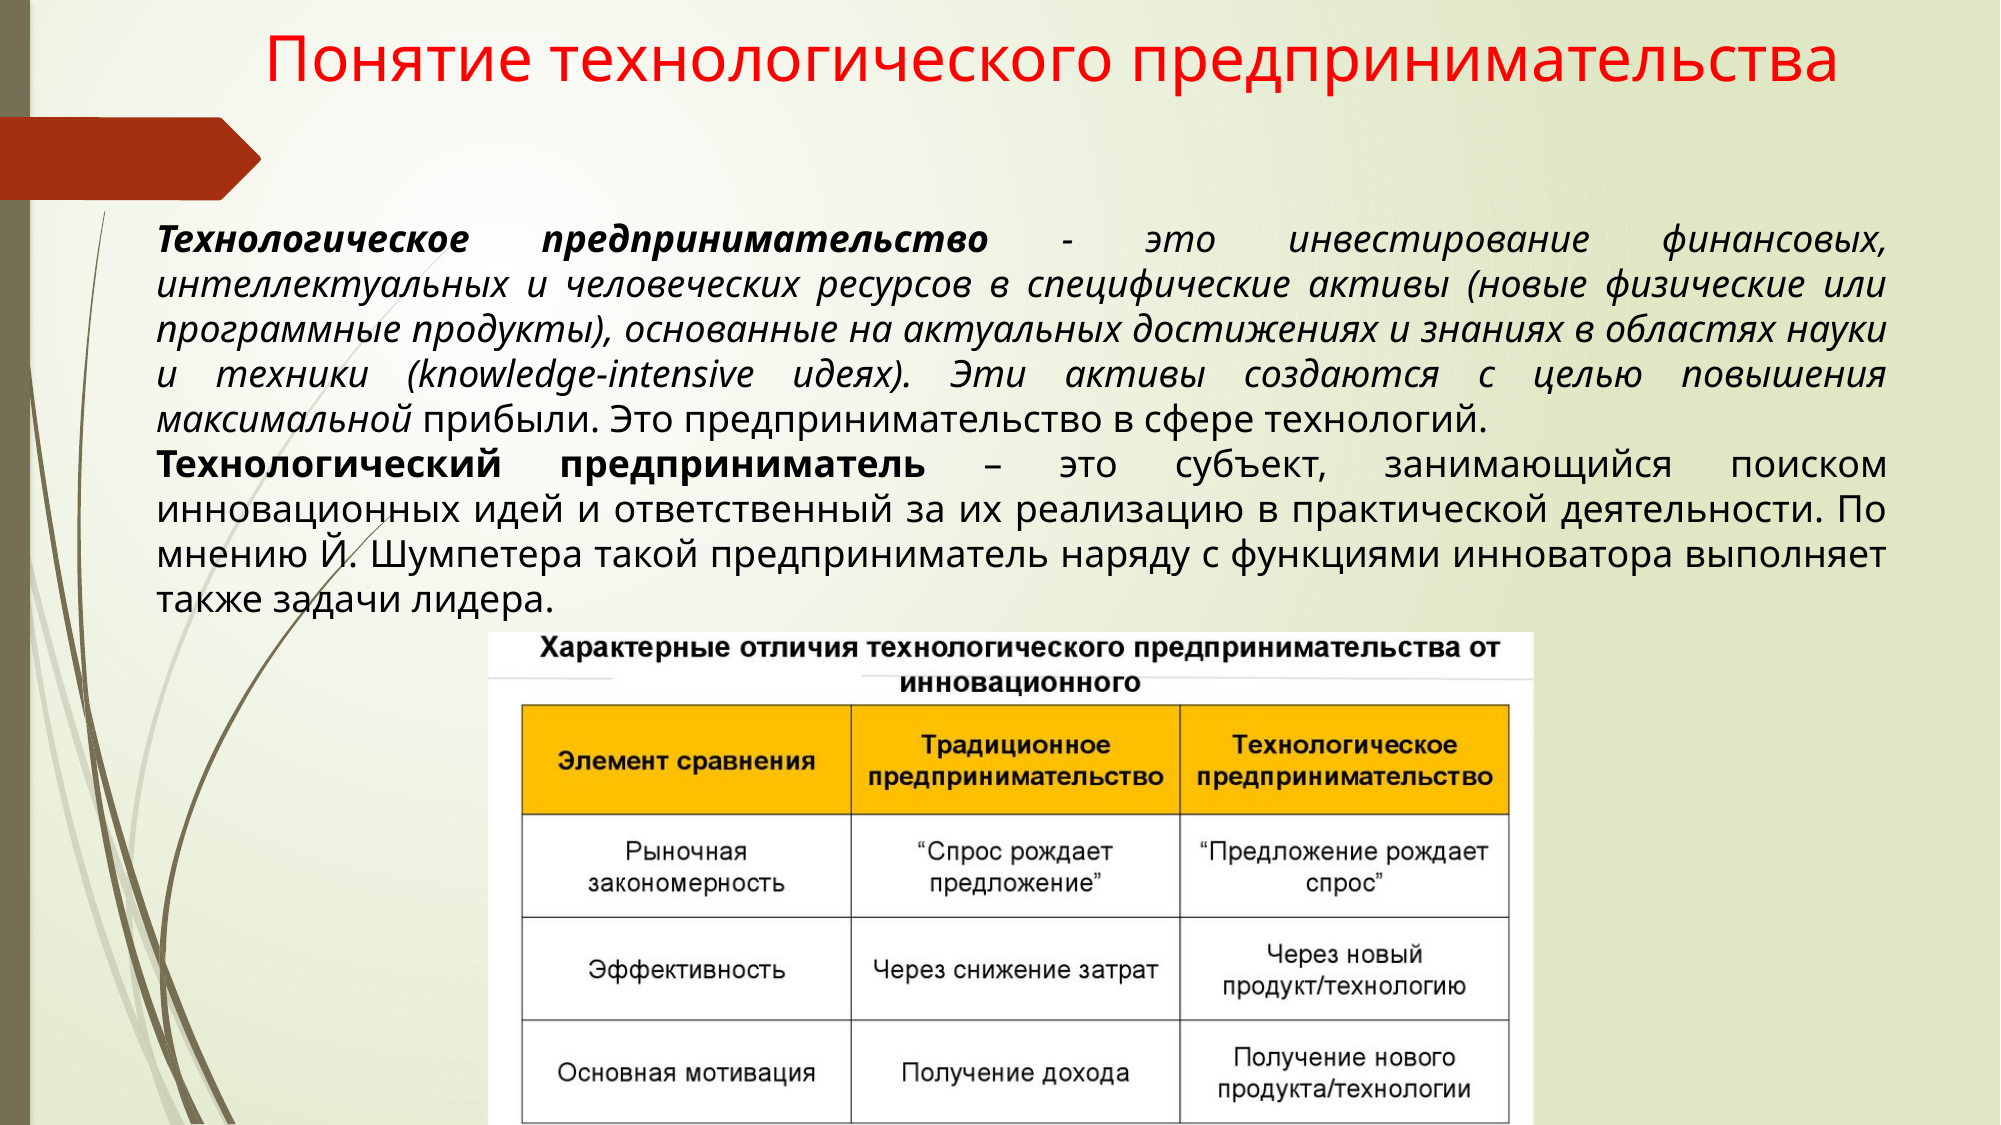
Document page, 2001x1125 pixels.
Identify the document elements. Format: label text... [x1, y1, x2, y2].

picture [487, 631, 1534, 1125]
title Понятие технологического предпринимательства [225, 10, 1881, 157]
text_box Технологическое предпринимательство - это инвестирование финансовых, интеллектуальных и человеческих ресурсов в специфические активы (новые физические или программные продукты), основанные на актуальных достижениях и знаниях в областях науки и техники (knowledge-intensive идеях). Эти активы создаются с целью повышения максимальной прибыли. Это предпринимательство в сфере технологий. Технологический предприниматель – это субъект, занимающийся поиском инновационных идей и ответственный за их реализацию в практической деятельности. По мнению Й. Шумпетера такой предприниматель наряду с функциями инноватора выполняет также задачи лидера. [141, 207, 1904, 628]
